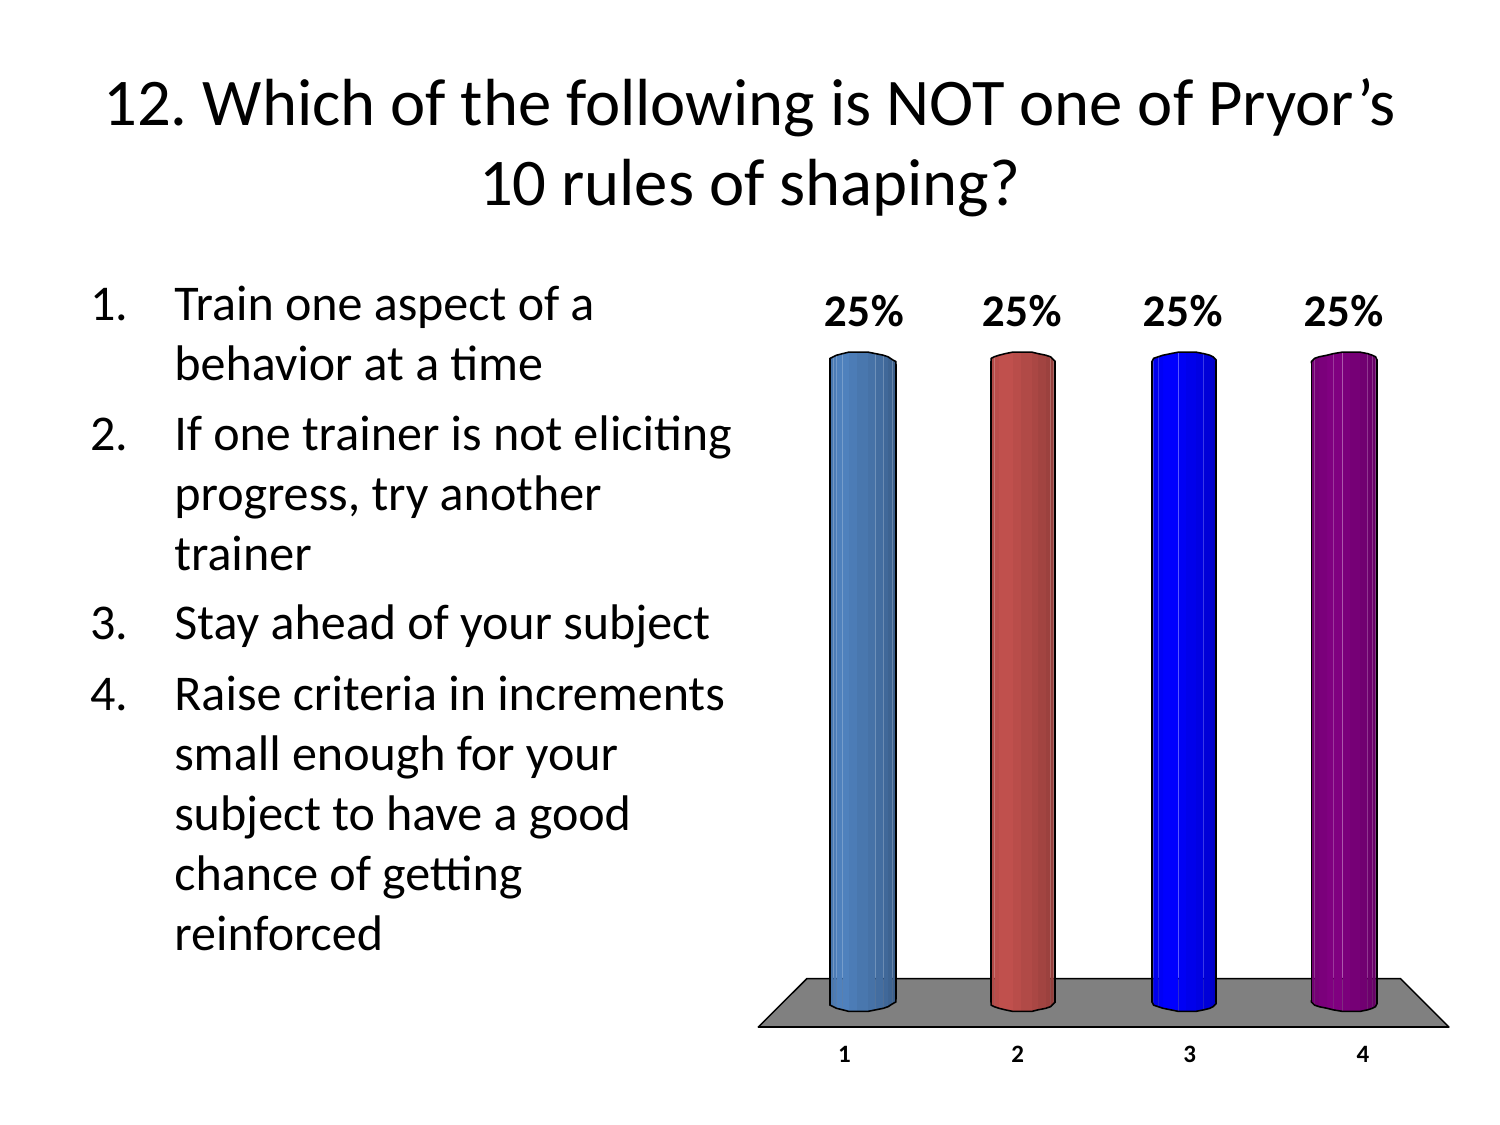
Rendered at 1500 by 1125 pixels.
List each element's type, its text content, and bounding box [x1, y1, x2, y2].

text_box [739, 270, 1490, 1115]
title 12. Which of the following is NOT one of Pryor’s 10 rules of shaping? [75, 45, 1425, 233]
list Train one aspect of a behavior at a time If one trainer is not eliciting progress, try another trainer Stay ahead of your subject Raise criteria in increments small enough for your subject to have a good chance of getting reinforced [75, 262, 750, 1005]
